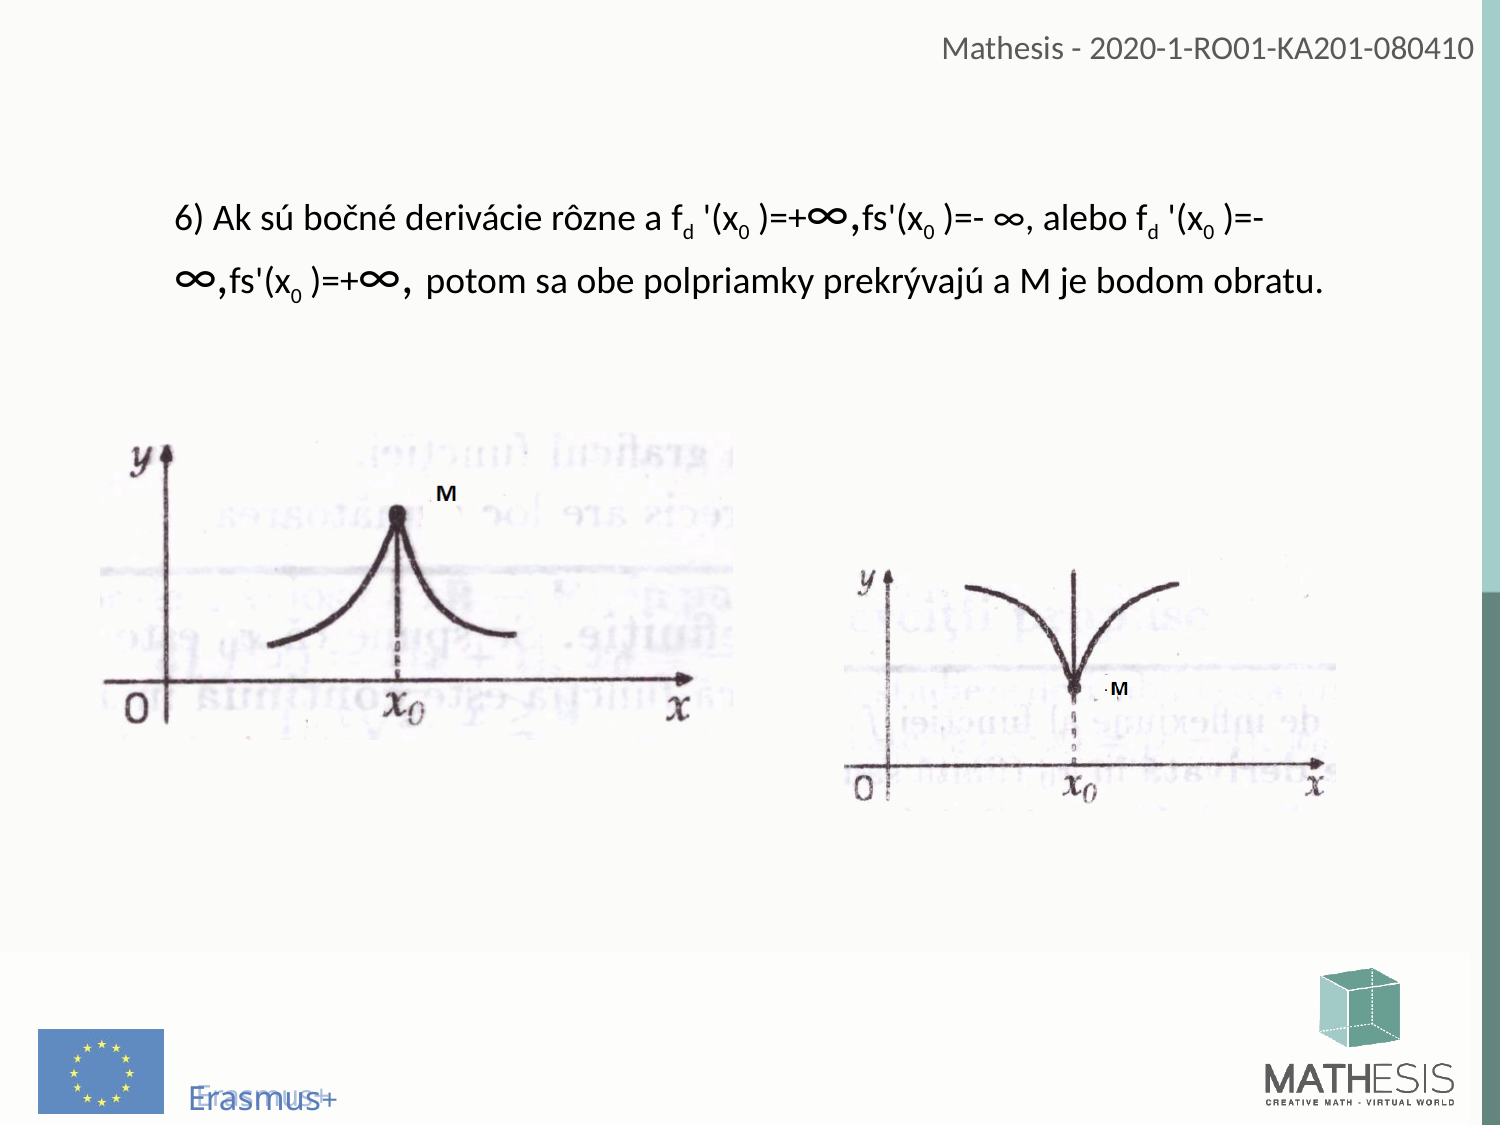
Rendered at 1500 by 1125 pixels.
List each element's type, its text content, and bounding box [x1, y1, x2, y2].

text_box 6) Ak sú bočné derivácie rôzne a fd '(x0 )=+∞,fs'(x0 )=- ∞, alebo fd '(x0 )=-∞,fs'(x0 )=+∞, potom sa obe polpriamky prekrývajú a M je bodom obratu. [159, 172, 1353, 315]
picture [100, 432, 733, 740]
picture [844, 550, 1336, 811]
